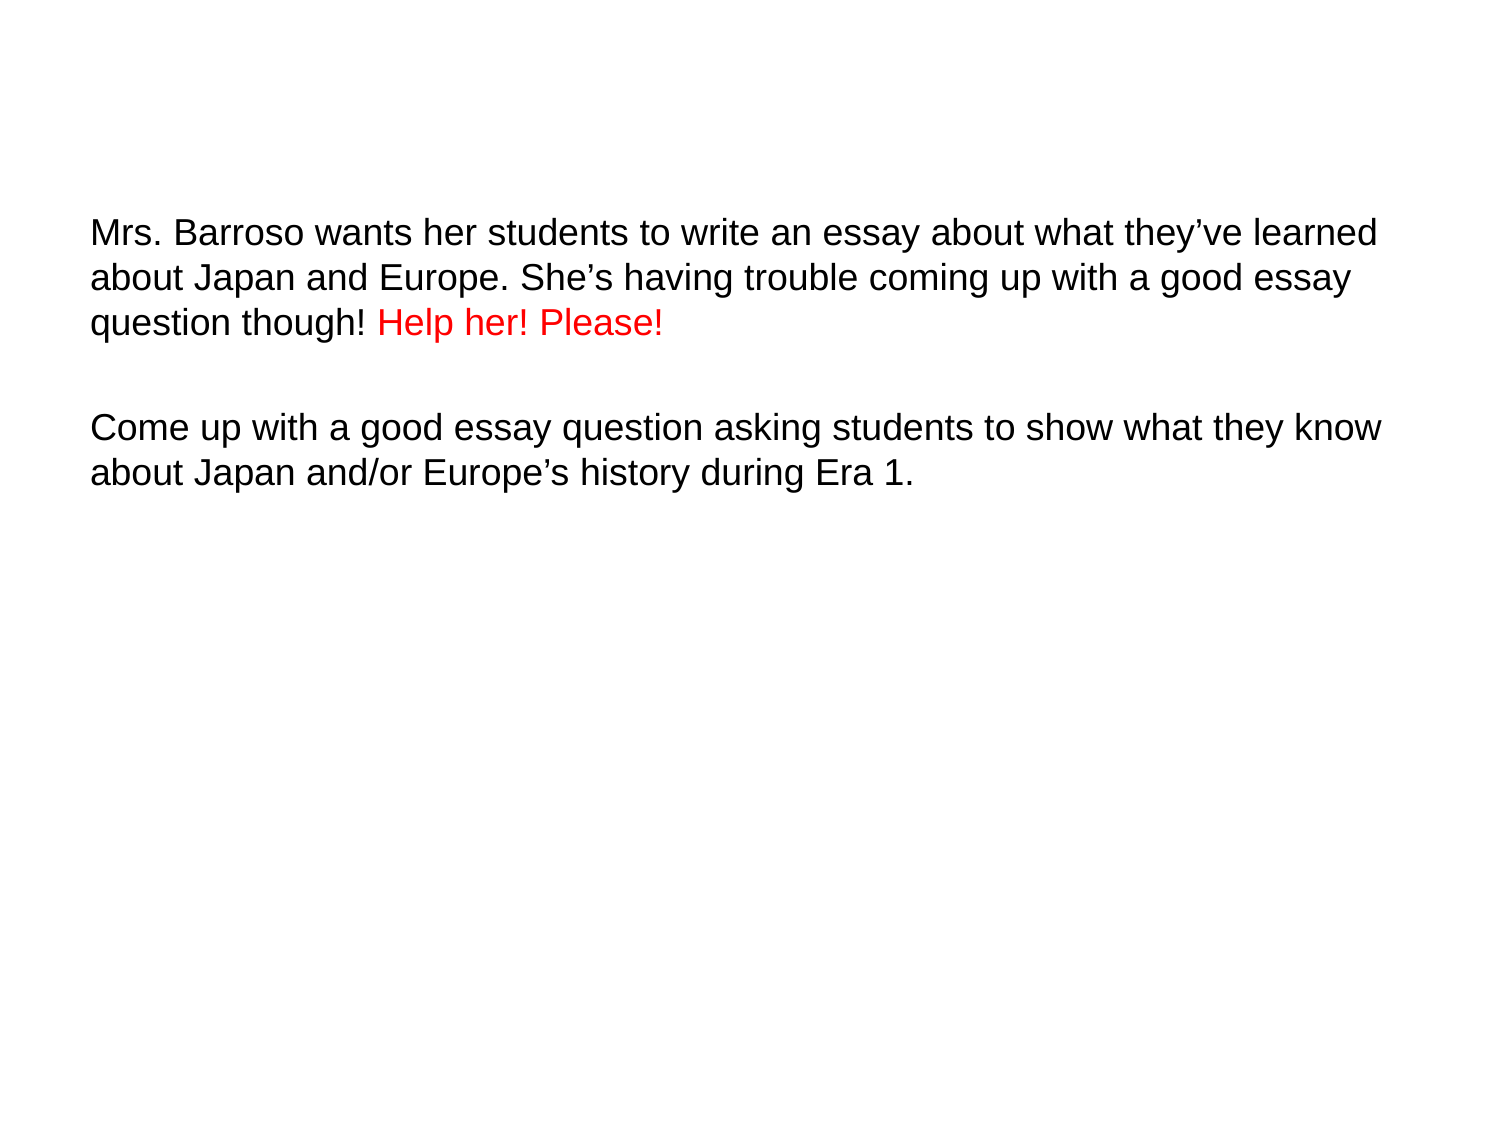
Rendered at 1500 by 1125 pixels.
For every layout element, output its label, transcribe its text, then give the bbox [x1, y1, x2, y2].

list Mrs. Barroso wants her students to write an essay about what they’ve learned about Japan and Europe. She’s having trouble coming up with a good essay question though! Help her! Please! Come up with a good essay question asking students to show what they know about Japan and/or Europe’s history during Era 1. [75, 200, 1425, 1005]
